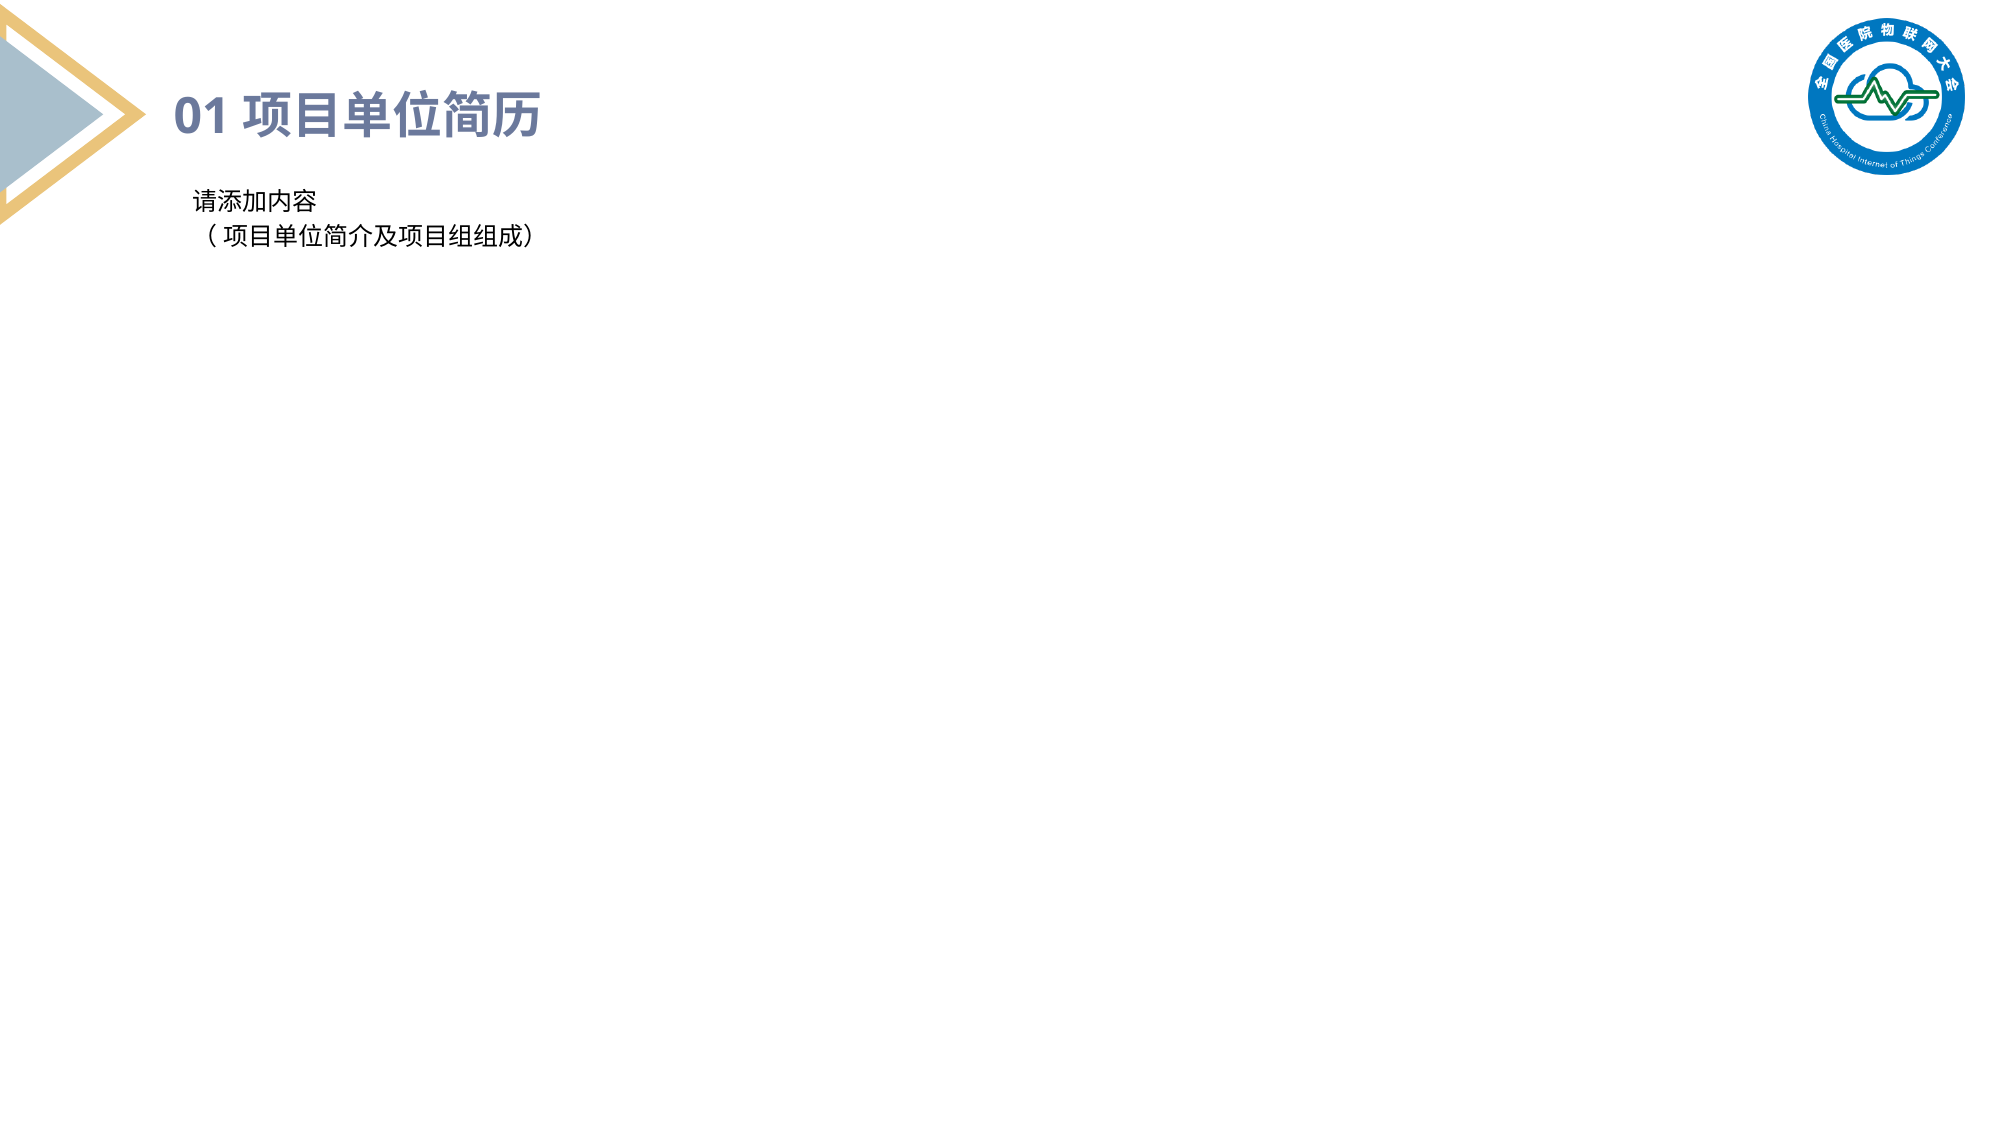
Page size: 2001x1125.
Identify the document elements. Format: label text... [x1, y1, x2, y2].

picture [1808, 18, 1965, 175]
text_box 01项目单位简历 [158, 76, 598, 152]
text_box [0, 34, 105, 194]
text_box [0, 10, 138, 219]
text_box 请添加内容 （ 项目单位简介及项目组组成） [178, 177, 1824, 968]
